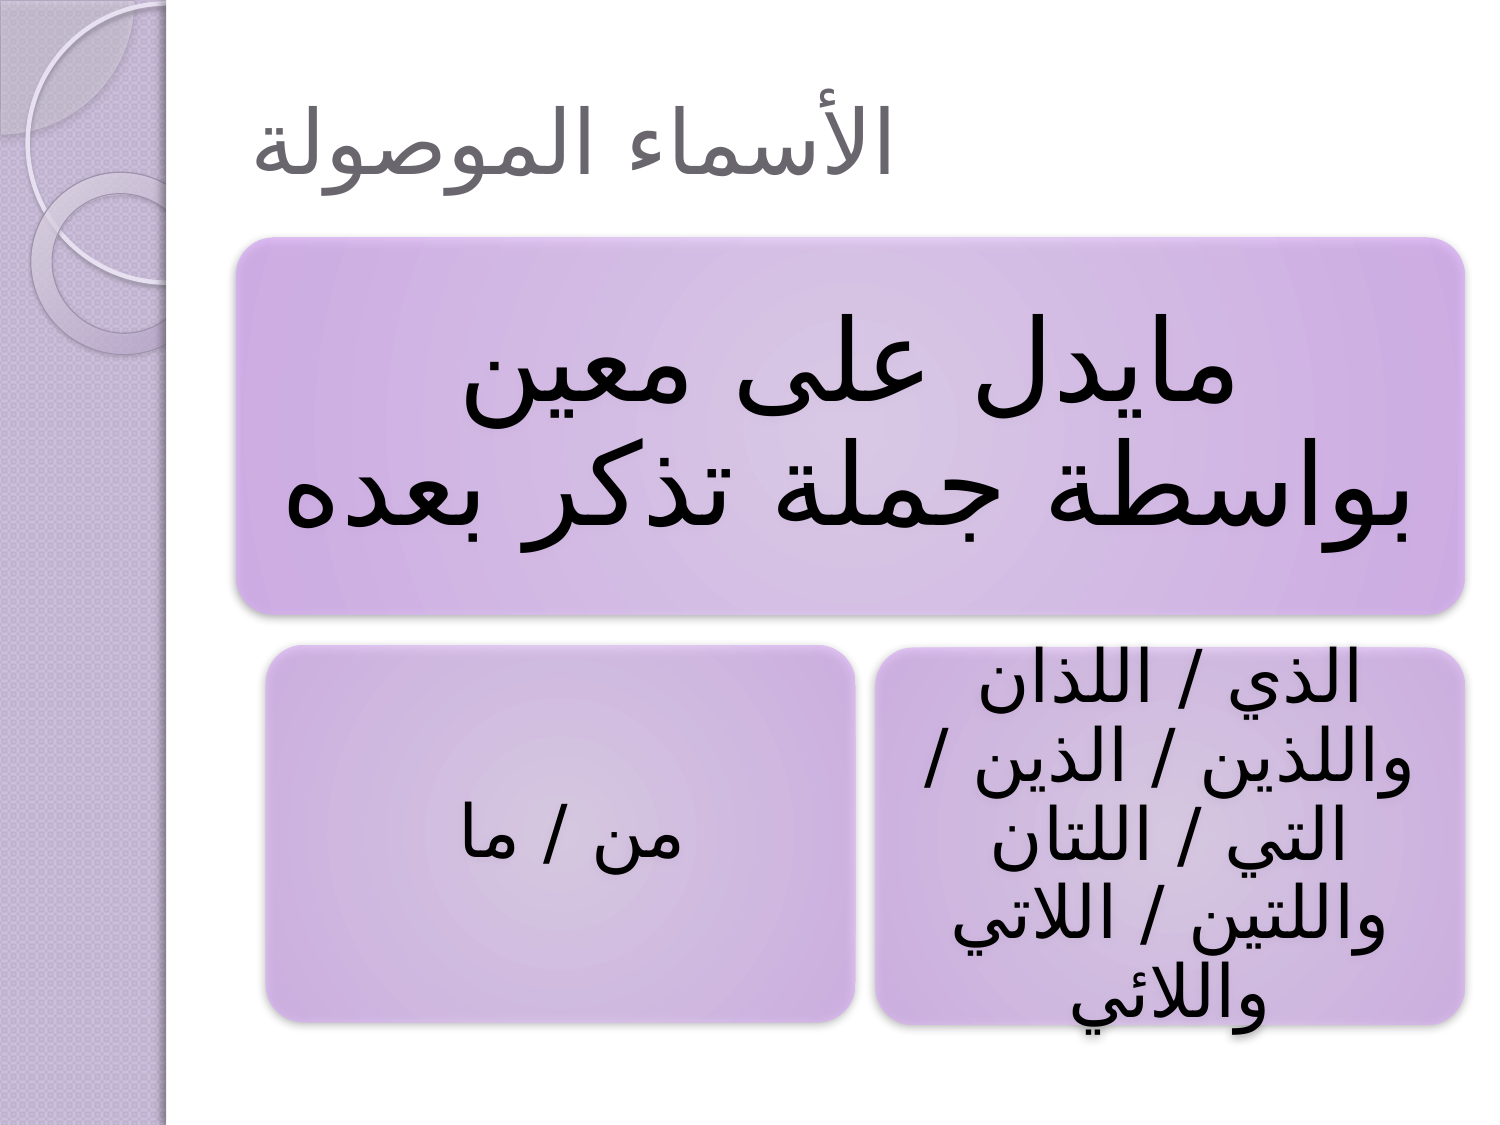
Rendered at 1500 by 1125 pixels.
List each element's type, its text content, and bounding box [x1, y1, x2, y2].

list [235, 237, 1466, 1026]
title الأسماء الموصولة [235, 45, 1466, 233]
